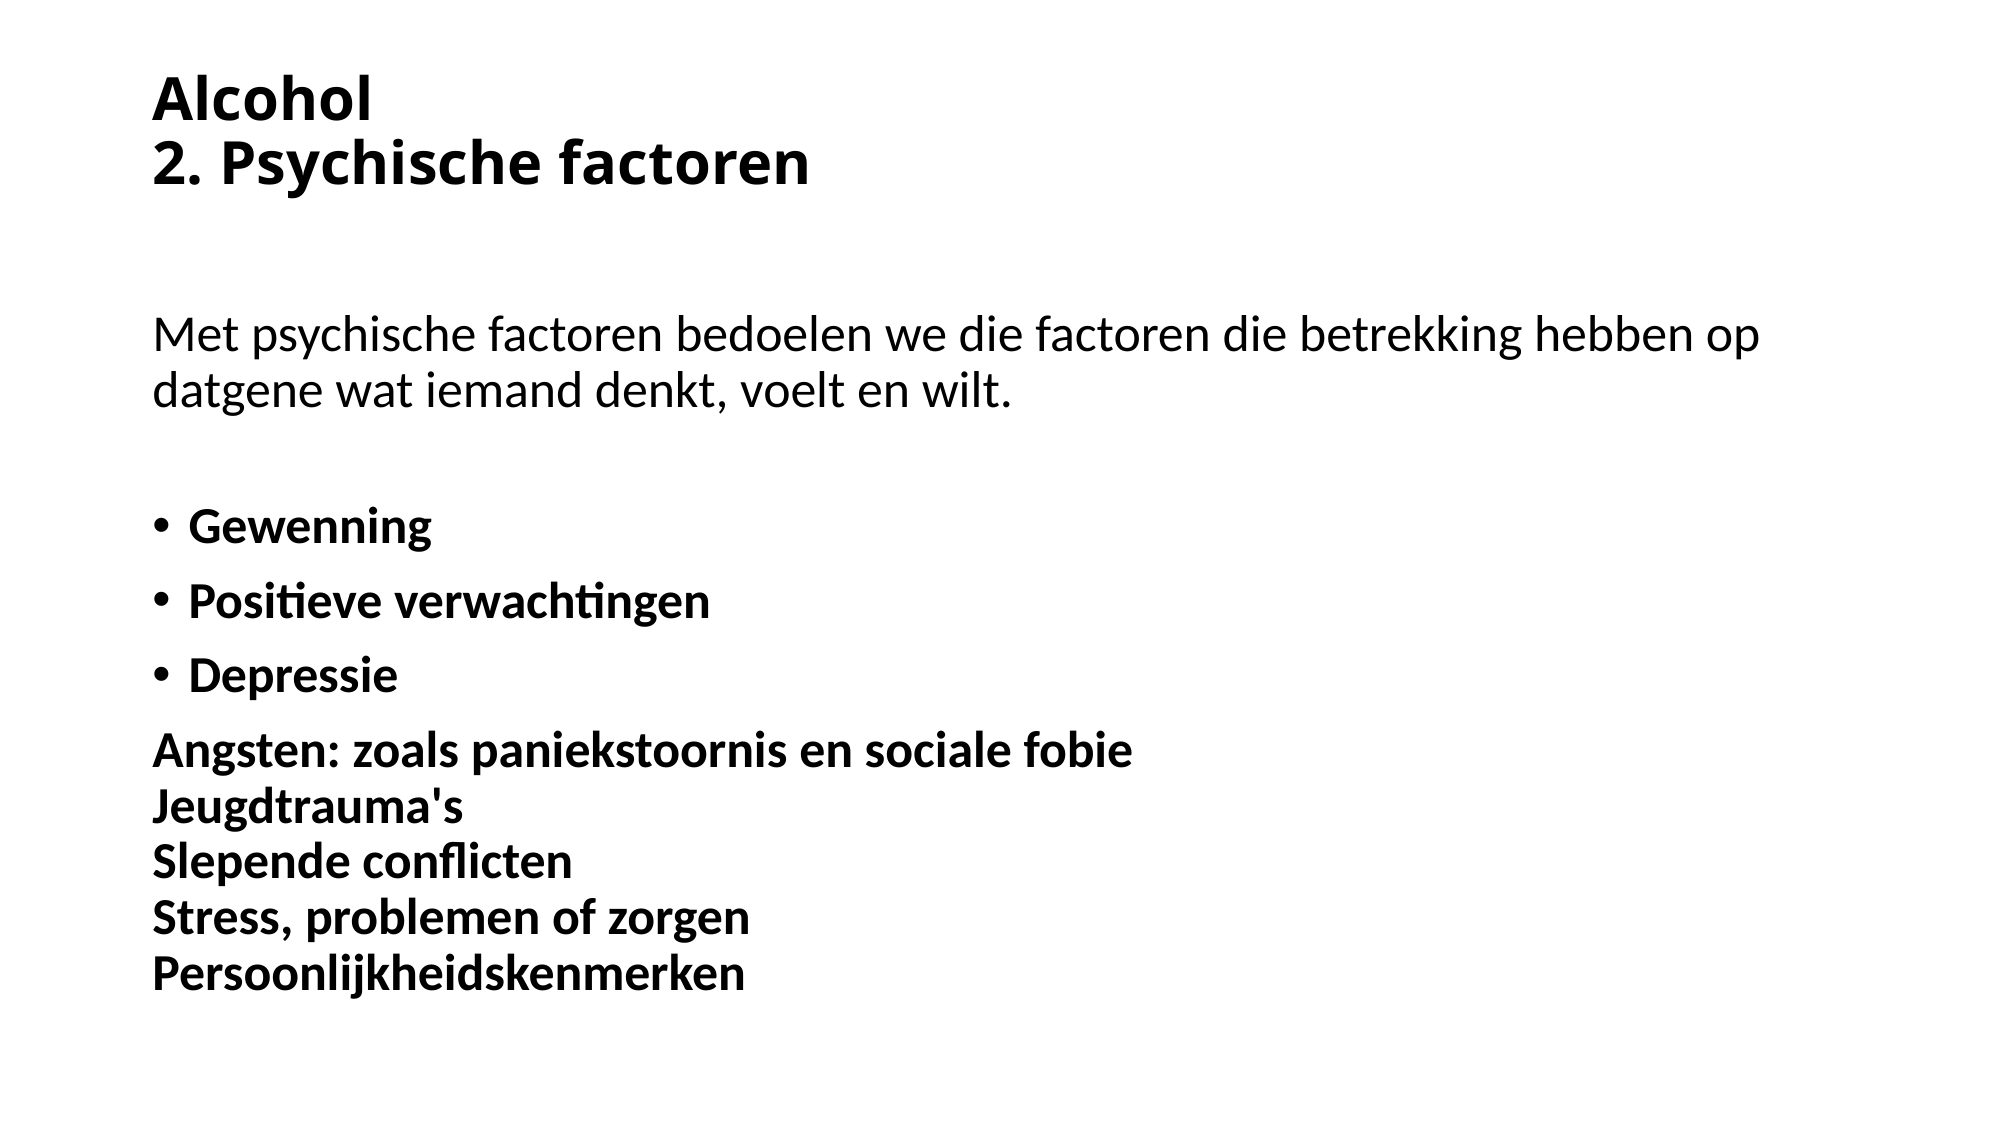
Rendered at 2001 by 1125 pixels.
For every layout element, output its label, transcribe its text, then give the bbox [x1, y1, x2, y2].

title Alcohol 2. Psychische factoren [137, 59, 1863, 278]
list Met psychische factoren bedoelen we die factoren die betrekking hebben op datgene wat iemand denkt, voelt en wilt. Gewenning Positieve verwachtingen Depressie Angsten: zoals paniekstoornis en sociale fobie Jeugdtrauma's Slepende conflicten Stress, problemen of zorgen Persoonlijkheidskenmerken [137, 299, 1863, 1014]
